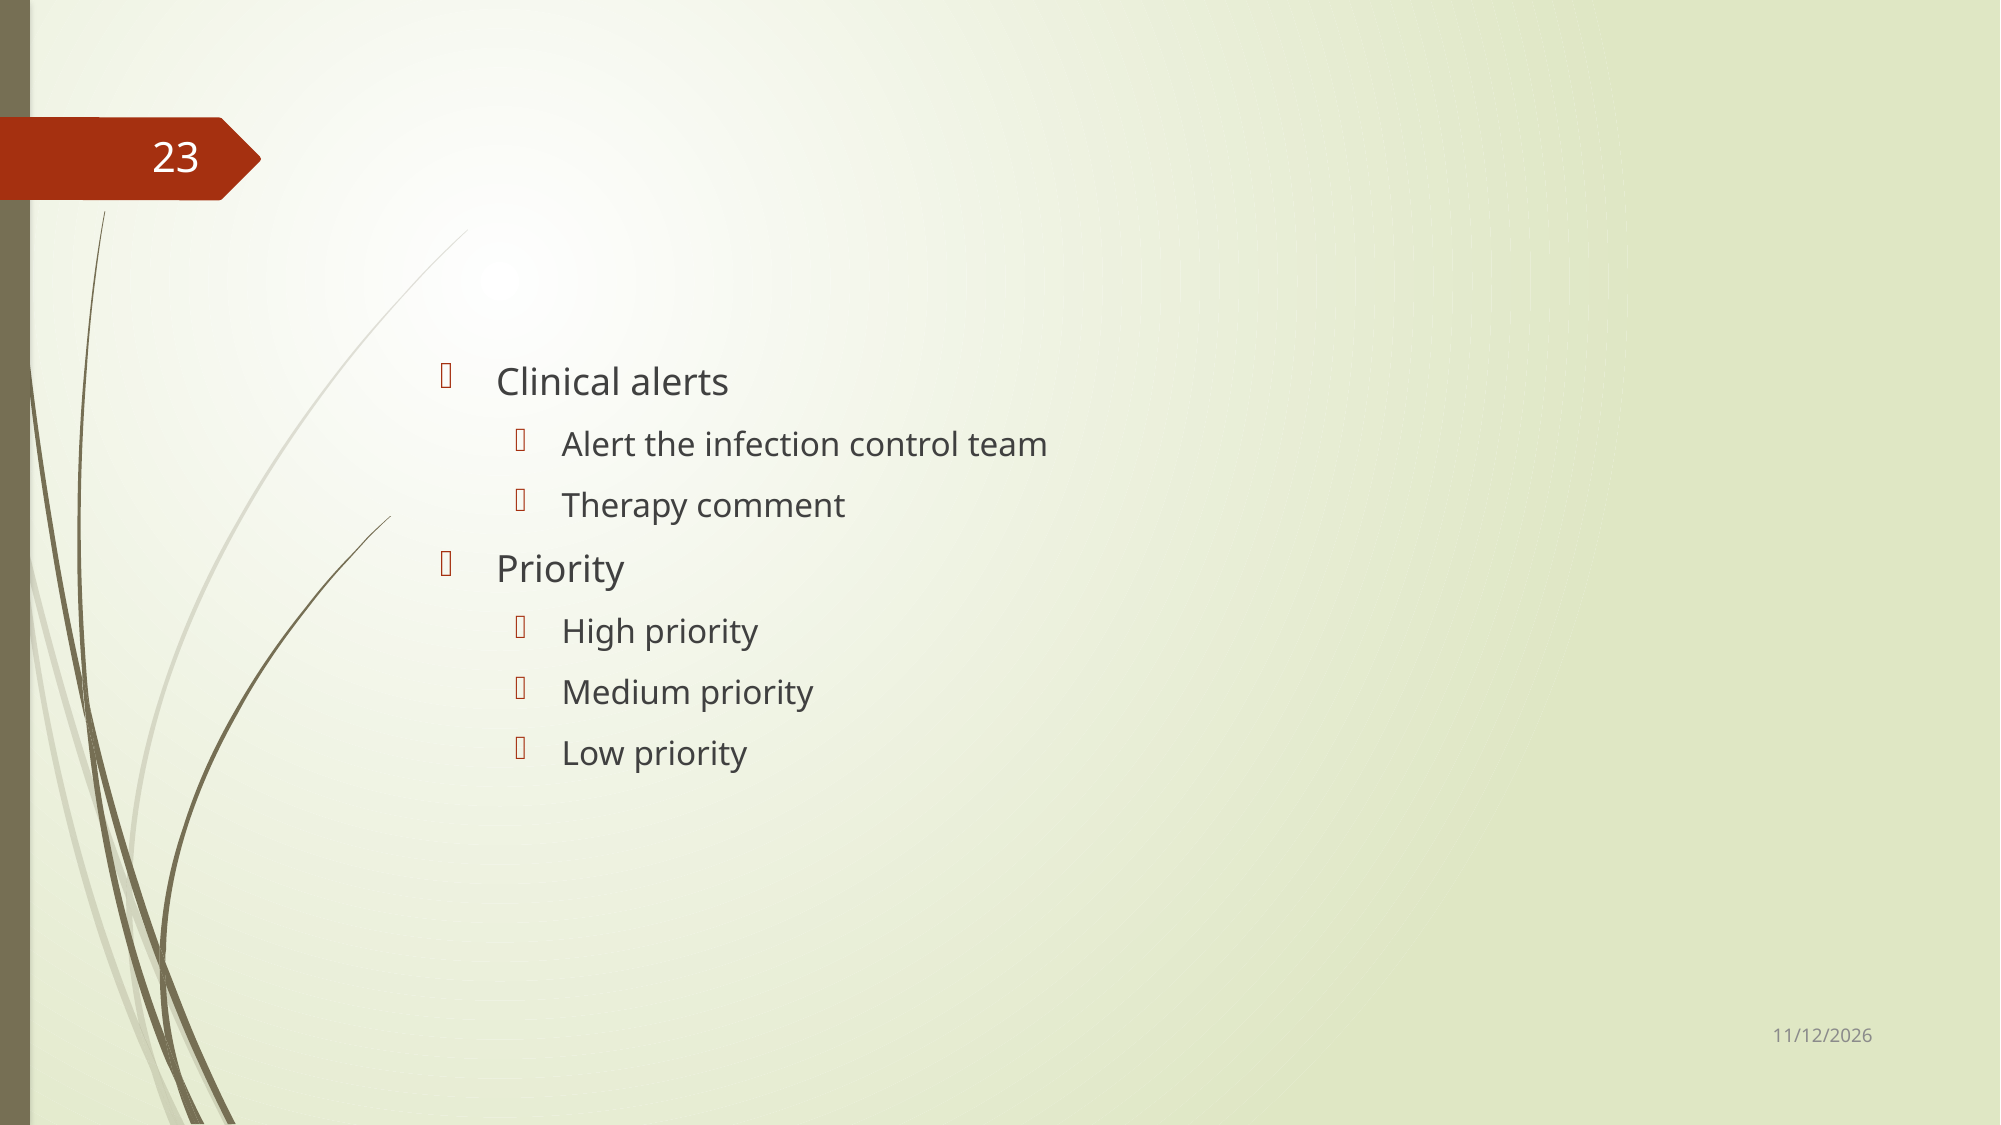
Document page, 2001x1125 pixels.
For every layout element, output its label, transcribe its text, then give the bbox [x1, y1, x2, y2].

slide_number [1699, 1005, 1888, 1067]
list Clinical alerts Alert the infection control team Therapy comment Priority High priority Medium priority Low priority [424, 350, 1888, 970]
slide_number 23 [87, 129, 216, 190]
